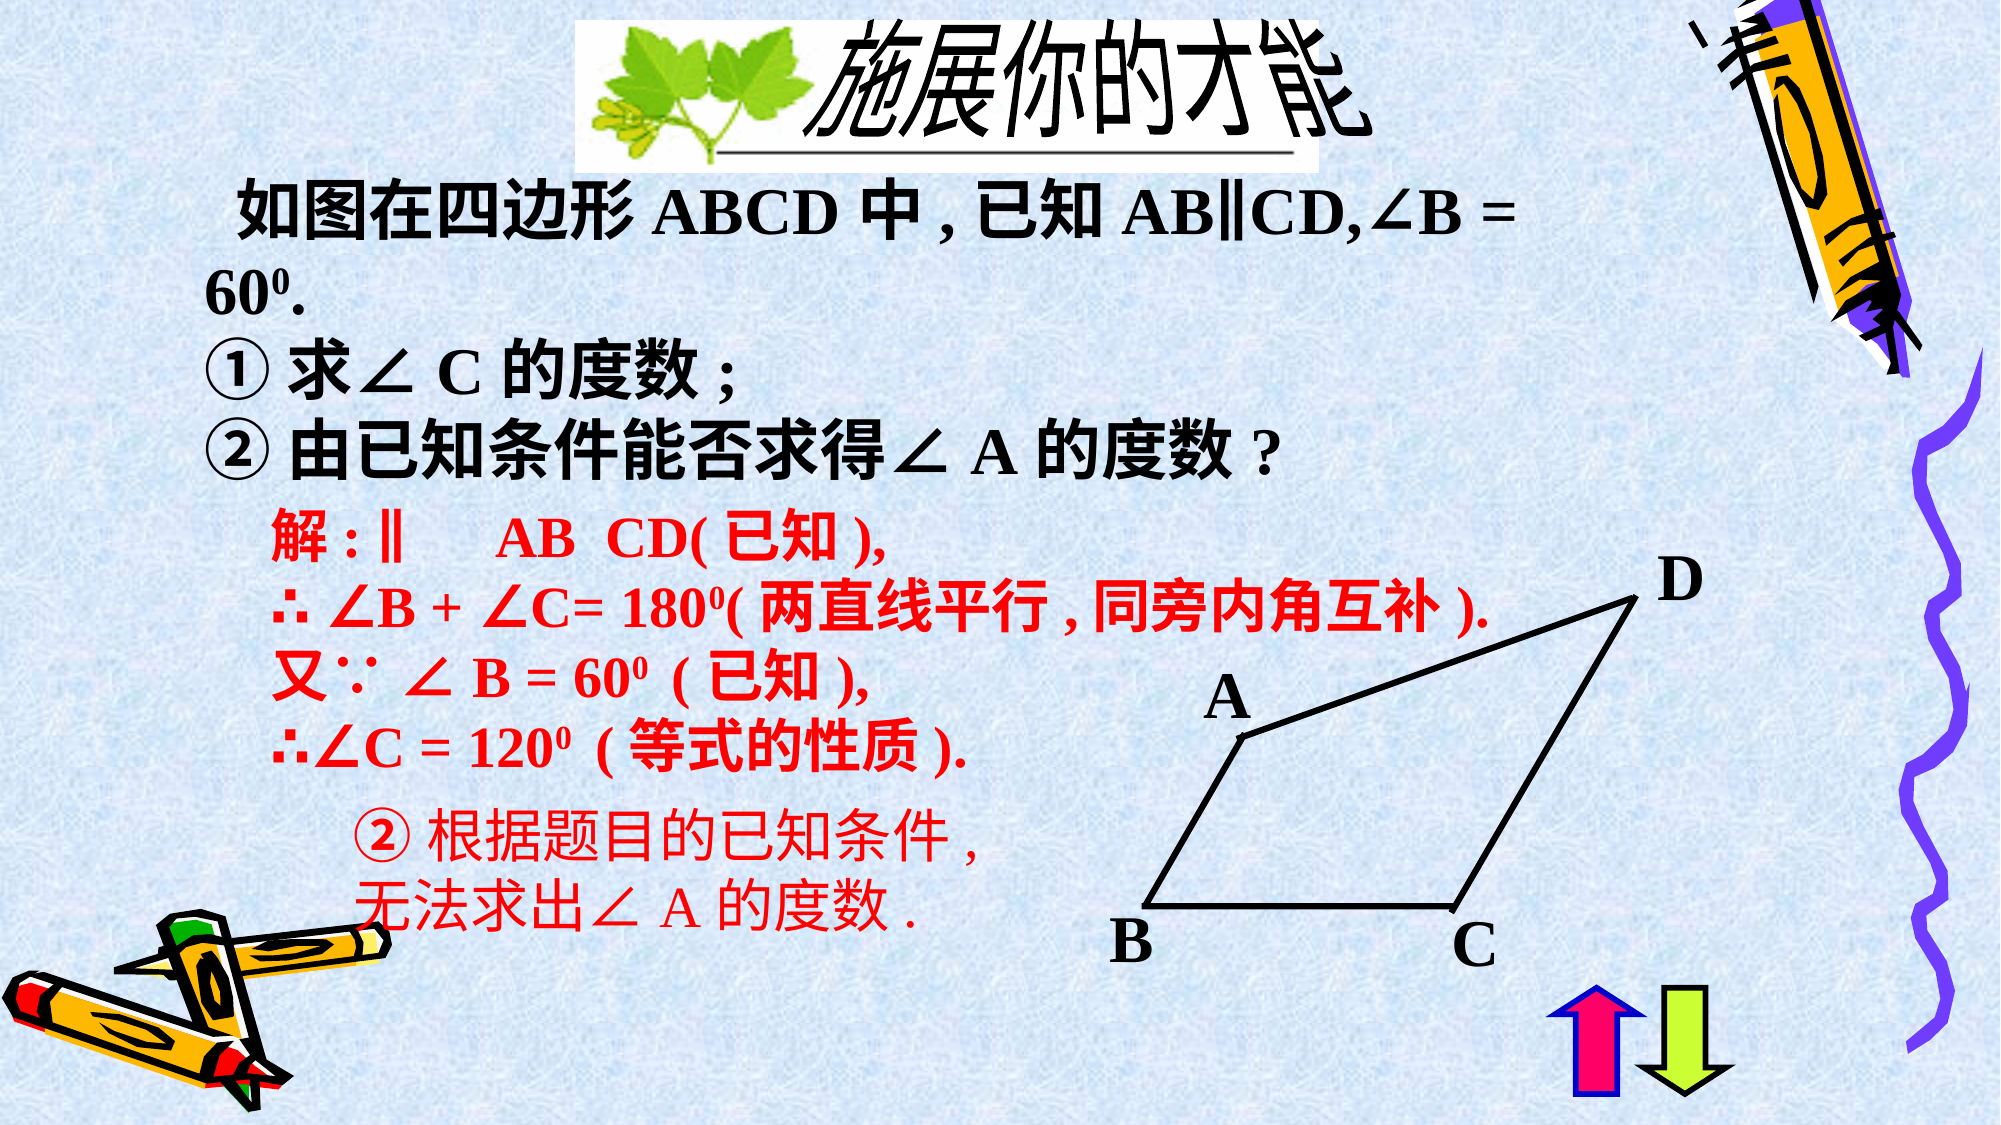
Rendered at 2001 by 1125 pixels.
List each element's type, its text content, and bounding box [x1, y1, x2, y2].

picture [0, 0, 2001, 1125]
text_box C [1437, 892, 1516, 988]
text_box 如图在四边形ABCD中,已知AB∥CD,∠B = 600. ①求∠C的度数; ②由已知条件能否求得∠A的度数? [189, 160, 1638, 496]
text_box [1555, 987, 1638, 1094]
text_box D [1642, 526, 1721, 622]
text_box ②根据题目的已知条件, 无法求出∠A的度数. [353, 798, 952, 939]
text_box B [1094, 888, 1169, 984]
text_box [1643, 987, 1727, 1094]
text_box 解: ① ∵ AB∥CD(已知), ∴ ∠B + ∠C= 1800(两直线平行,同旁内角互补). 又∵ ∠B = 600 (已知), ∴∠C = 1200 (等式的性质). [255, 491, 1520, 787]
